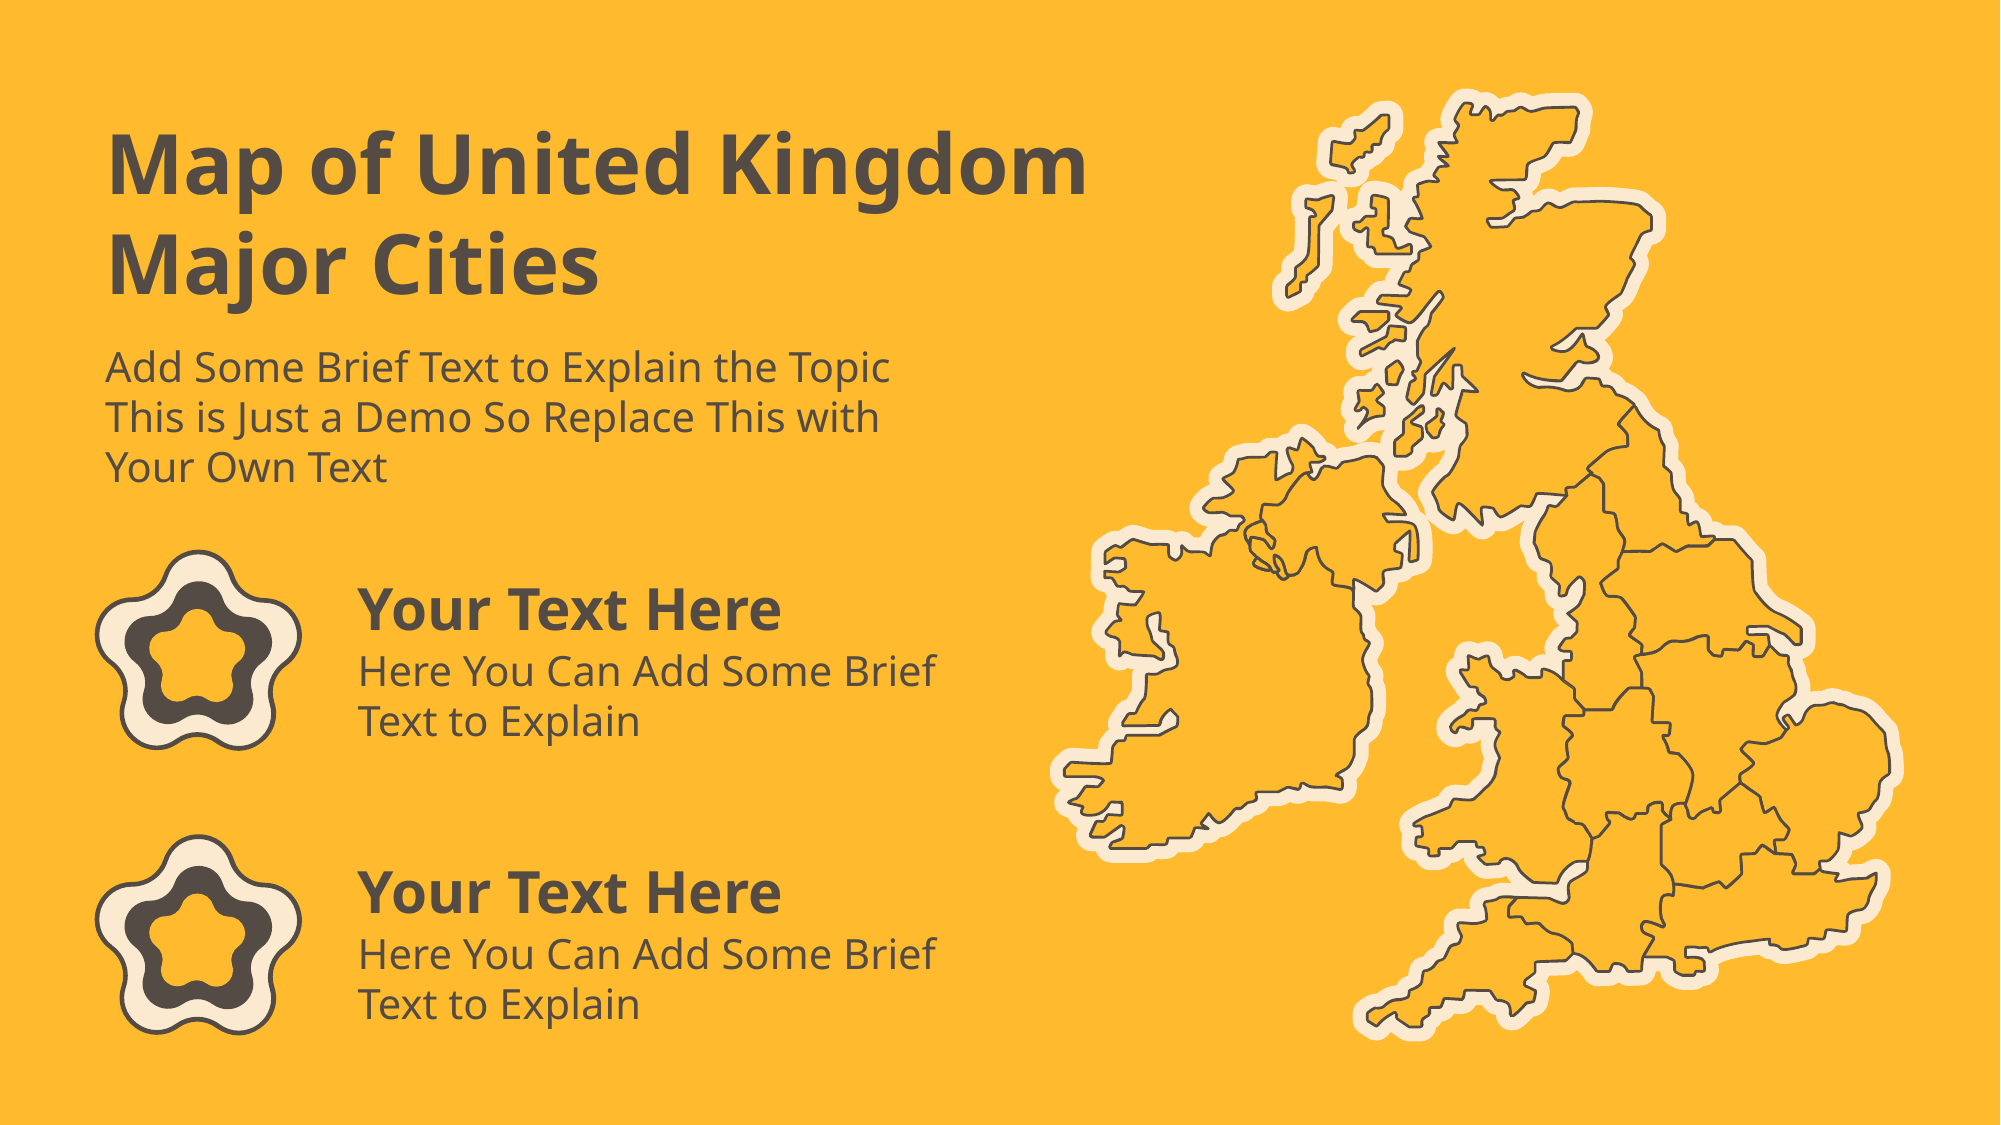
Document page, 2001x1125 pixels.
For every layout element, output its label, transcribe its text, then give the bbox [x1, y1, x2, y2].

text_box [342, 564, 979, 754]
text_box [342, 847, 979, 1037]
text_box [84, 828, 313, 1047]
text_box Add Some Brief Text to Explain the Topic This is Just a Demo So Replace This with Your Own Text [90, 333, 911, 499]
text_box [84, 543, 313, 762]
text_box Map of United Kingdom Major Cities [90, 103, 1049, 319]
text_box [1049, 88, 1904, 1042]
